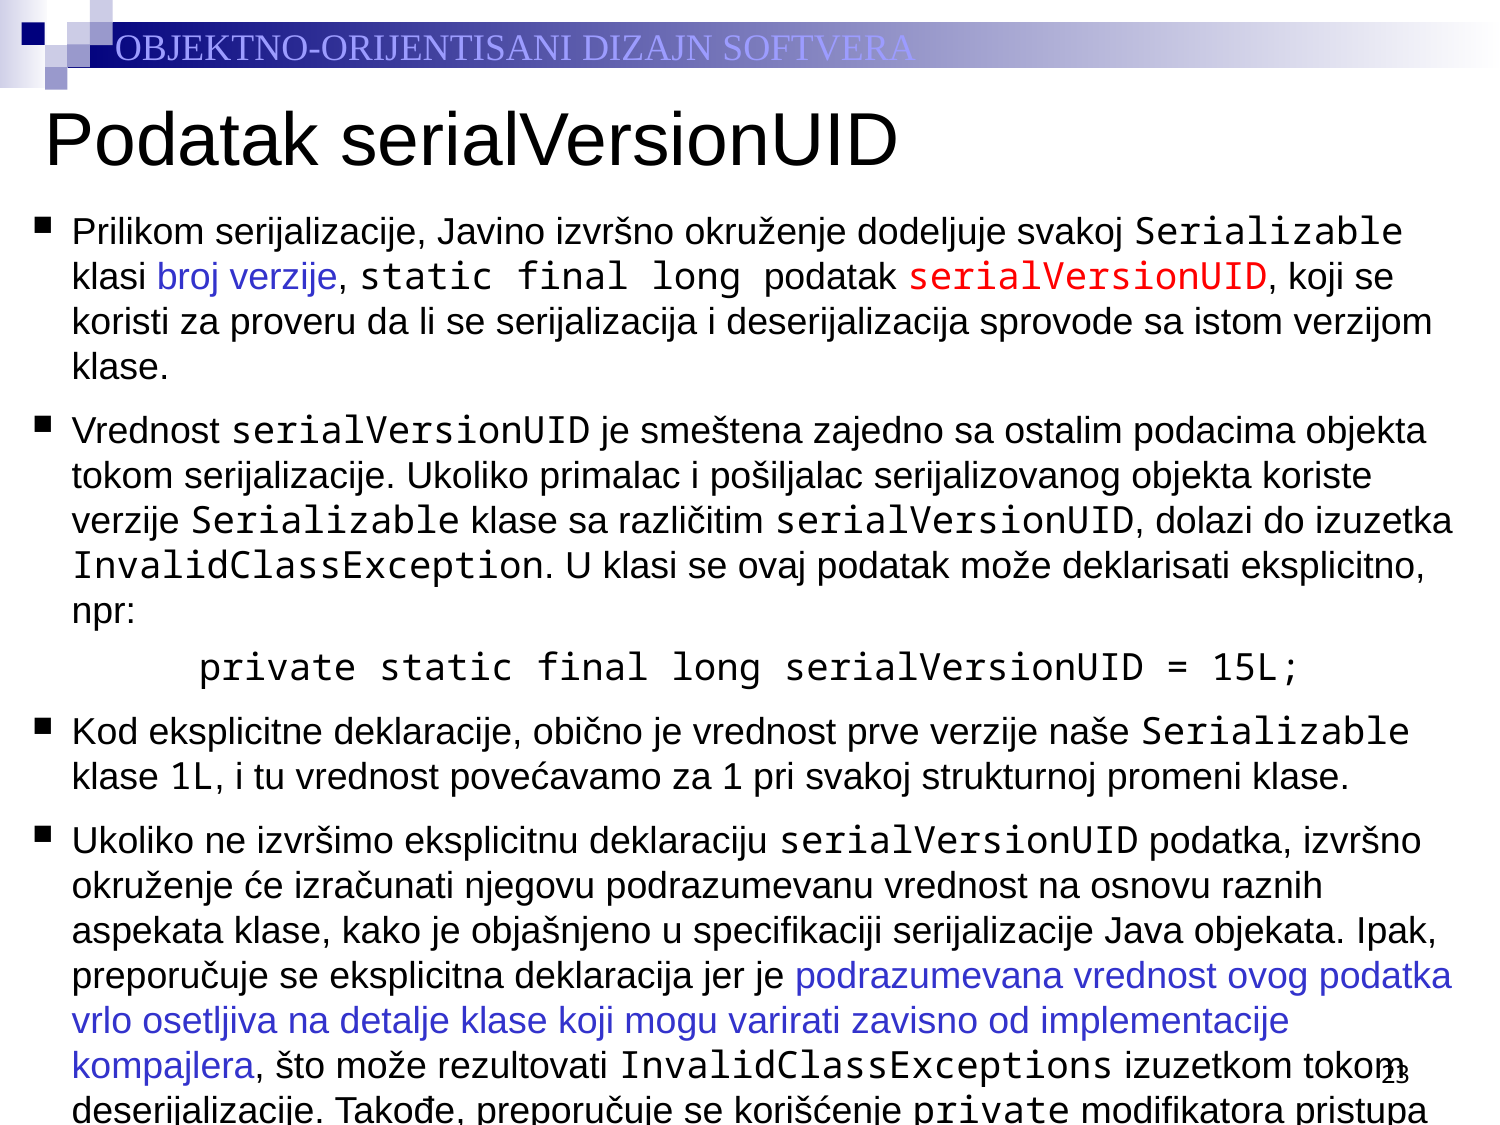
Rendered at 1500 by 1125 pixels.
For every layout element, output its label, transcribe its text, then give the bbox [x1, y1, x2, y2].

title Podatak serialVersionUID [29, 86, 1075, 185]
slide_number 23 [1074, 1024, 1426, 1101]
text_box Prilikom serijalizacije, Javino izvršno okruženje dodeljuje svakoj Serializable klasi broj verzije, static final long podatak serialVersionUID, koji se koristi za proveru da li se serijalizacija i deserijalizacija sprovode sa istom verzijom klase. Vrednost serialVersionUID je smeštena zajedno sa ostalim podacima objekta tokom serijalizacije. Ukoliko primalac i pošiljalac serijalizovanog objekta koriste verzije Serializable klase sa različitim serialVersionUID, dolazi do izuzetka InvalidClassException. U klasi se ovaj podatak može deklarisati eksplicitno, npr: private static final long serialVersionUID = 15L; Kod eksplicitne deklaracije, obično je vrednost prve verzije naše Serializable klase 1L, i tu vrednost povećavamo za 1 pri svakoj strukturnoj promeni klase. Ukoliko ne izvršimo eksplicitnu deklaraciju serialVersionUID podatka, izvršno okruženje će izračunati njegovu podrazumevanu vrednost na osnovu raznih aspekata klase, kako je objašnjeno u specifikaciji serijalizacije Java objekata. Ipak, preporučuje se eksplicitna deklaracija jer je podrazumevana vrednost ovog podatka vrlo osetljiva na detalje klase koji mogu varirati zavisno od implementacije kompajlera, što može rezultovati InvalidClassExceptions izuzetkom tokom deserijalizacije. Takođe, preporučuje se korišćenje private modifikatora pristupa za podatak serialVersionUID, čime se on ne bi nasleđivao. [17, 199, 1483, 1086]
